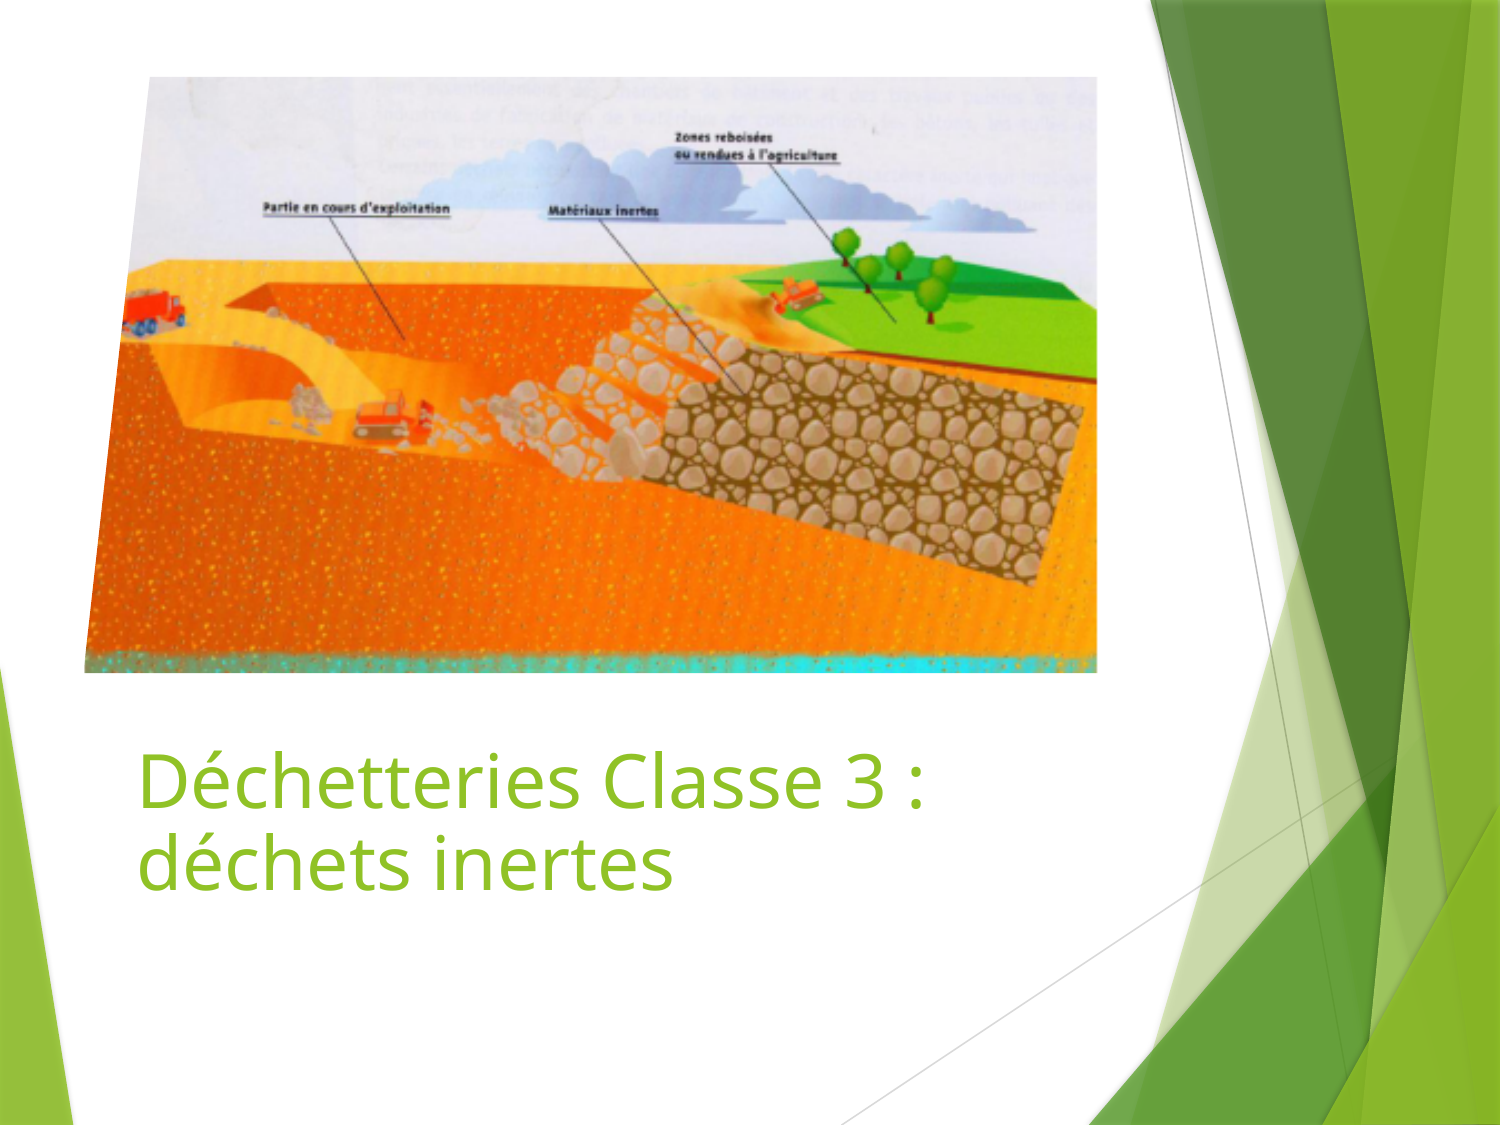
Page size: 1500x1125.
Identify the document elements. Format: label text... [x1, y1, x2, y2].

picture [82, 76, 1102, 674]
title Déchetteries Classe 3 : déchets inertes [121, 733, 1141, 914]
